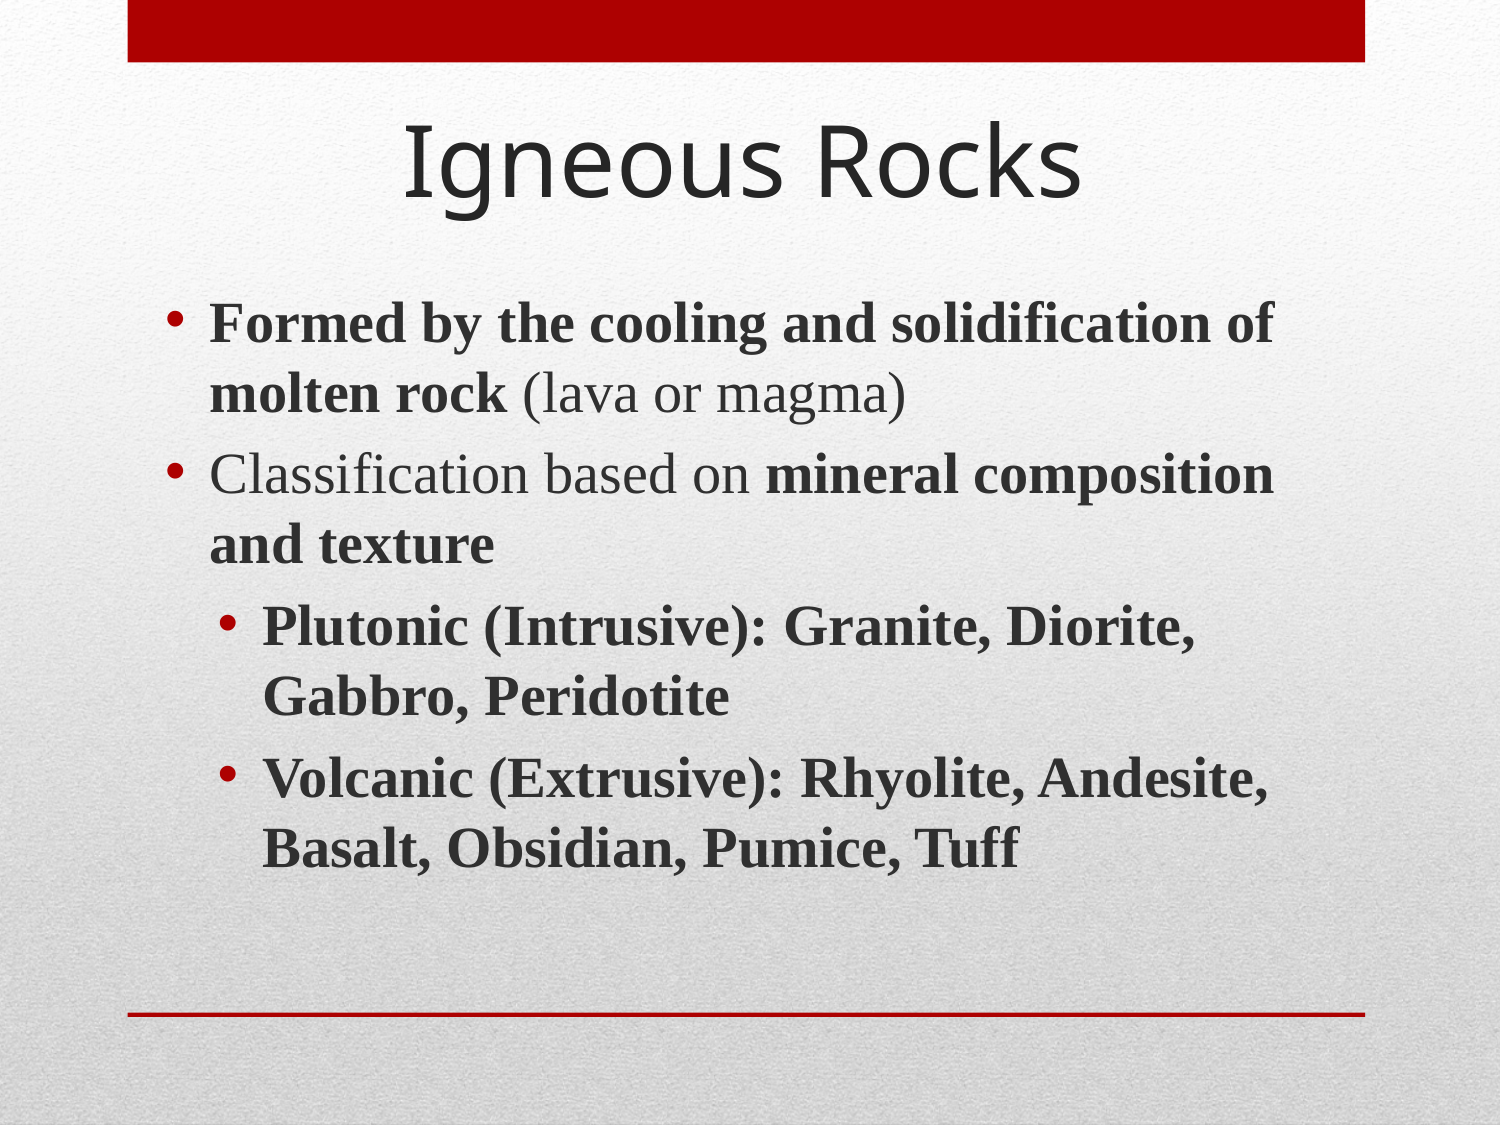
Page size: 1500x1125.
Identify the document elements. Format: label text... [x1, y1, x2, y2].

list Formed by the cooling and solidification of molten rock (lava or magma) Classification based on mineral composition and texture Plutonic (Intrusive): Granite, Diorite, Gabbro, Peridotite Volcanic (Extrusive): Rhyolite, Andesite, Basalt, Obsidian, Pumice, Tuff [150, 162, 1388, 1000]
title Igneous Rocks [174, 37, 1313, 162]
